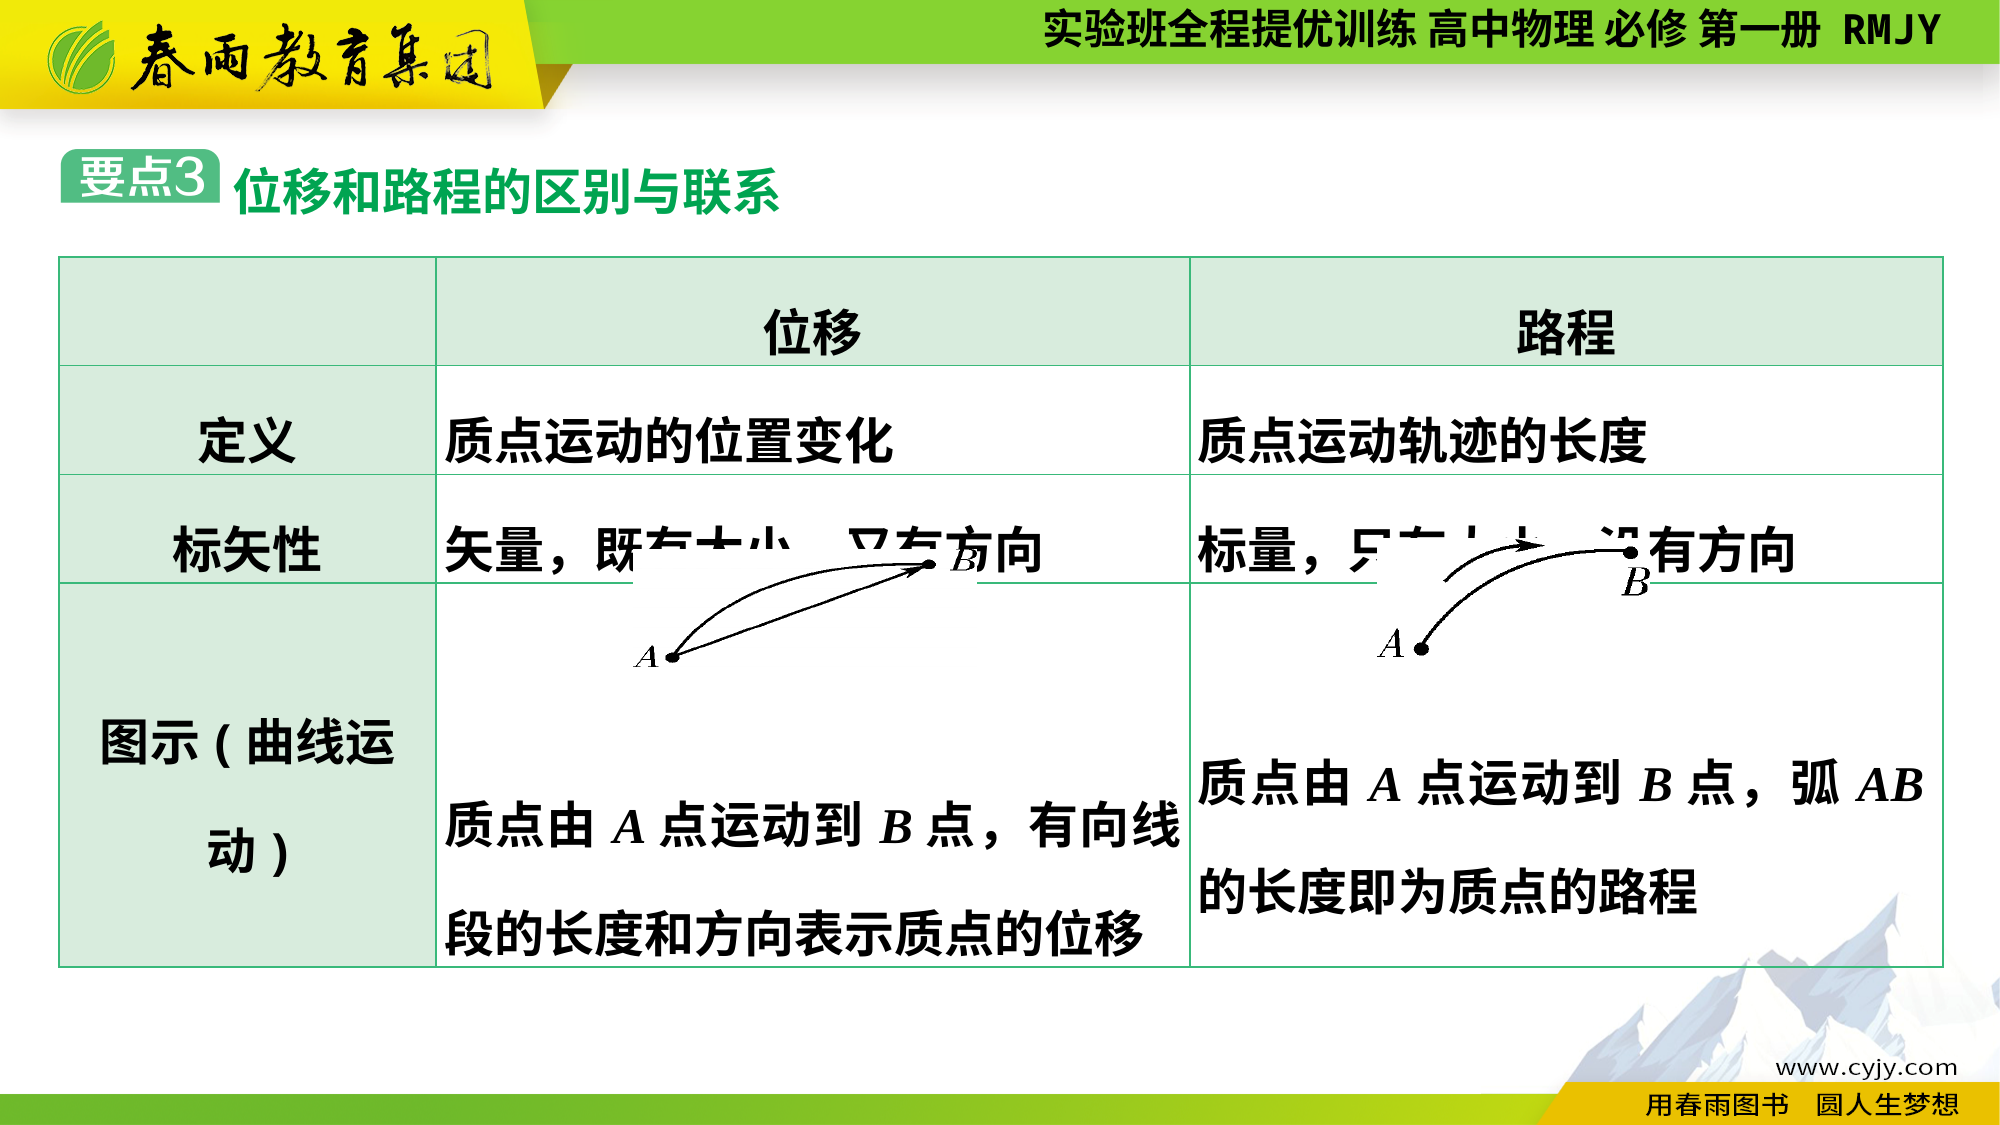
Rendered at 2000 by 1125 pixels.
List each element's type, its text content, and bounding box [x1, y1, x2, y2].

table_cell 标矢性 [60, 475, 435, 582]
table_cell 定义 [60, 366, 435, 474]
table_header 路程 [1191, 258, 1942, 365]
table_cell 质点运动轨迹的长度 [1191, 366, 1942, 474]
table_cell 质点由A点运动到B点，弧AB的长度即为质点的路程 [1191, 584, 1942, 966]
list 位移和路程的区别与联系 [59, 122, 1944, 217]
table_cell 质点由A点运动到B点，有向线段的长度和方向表示质点的位移 [437, 584, 1189, 966]
table_cell 标量，只有大小，没有方向 [1191, 475, 1942, 582]
picture [0, 0, 2000, 1125]
table_cell 矢量，既有大小，又有方向 [437, 475, 1189, 582]
table_cell 质点运动的位置变化 [437, 366, 1189, 474]
table_header 位移 [437, 258, 1189, 365]
table_cell 图示(曲线运动) [60, 584, 435, 966]
table_header [60, 258, 435, 365]
